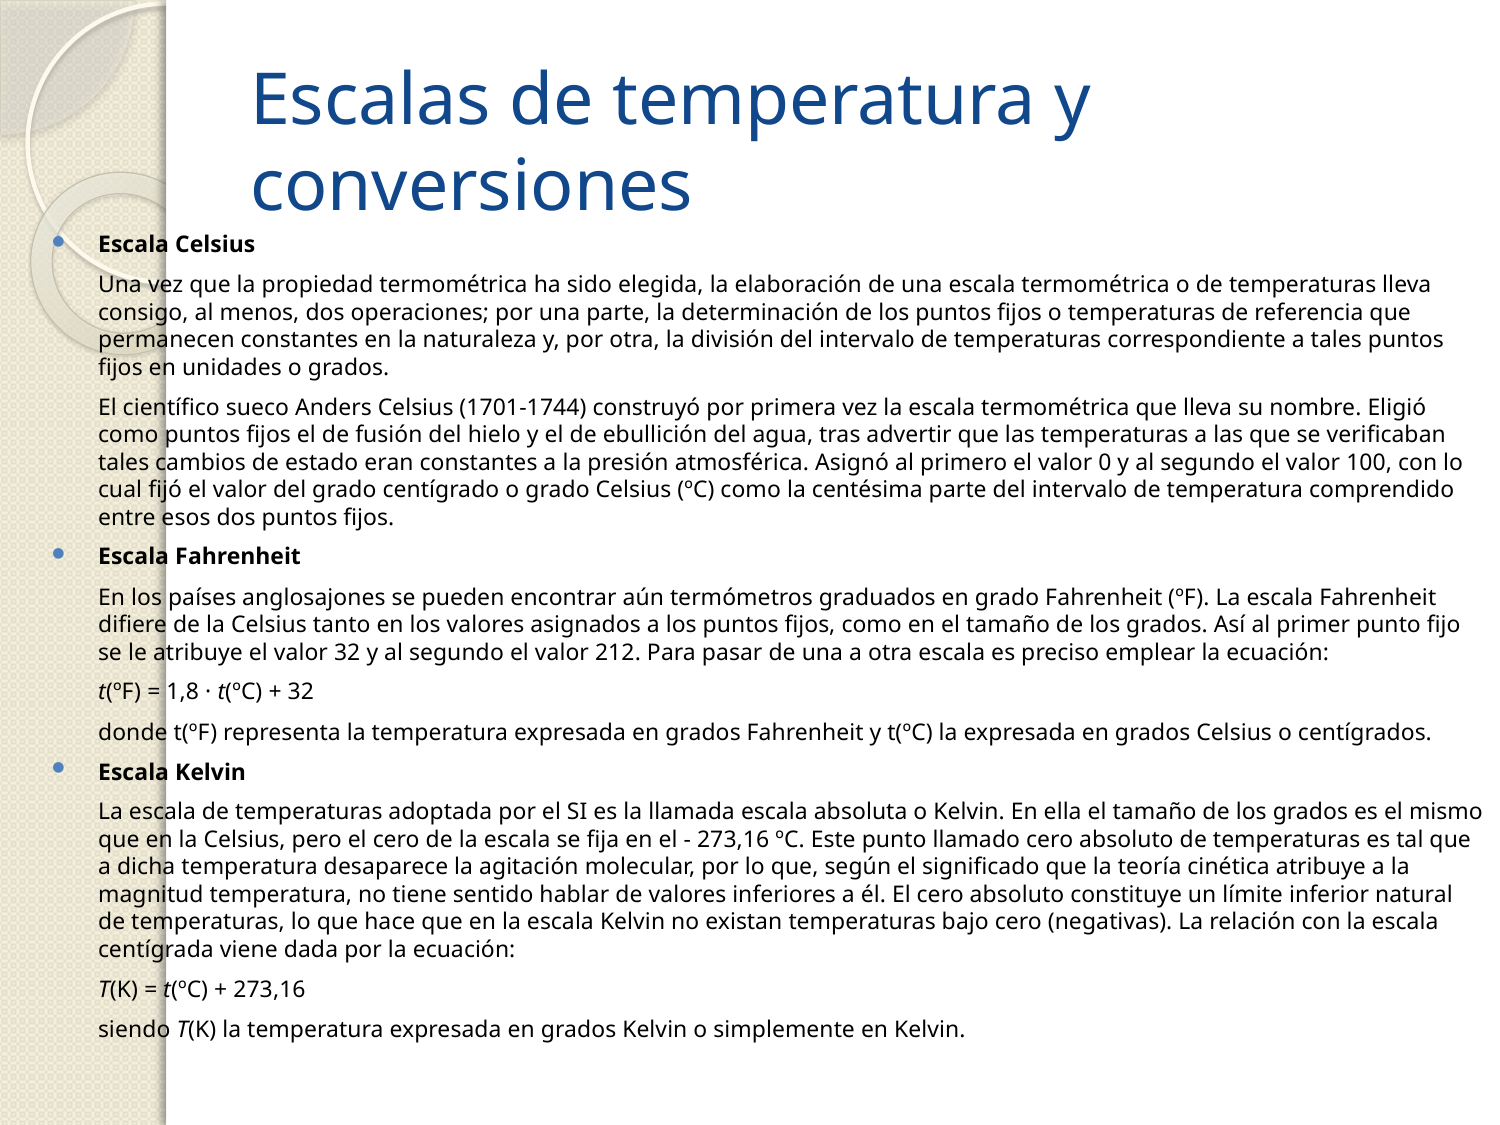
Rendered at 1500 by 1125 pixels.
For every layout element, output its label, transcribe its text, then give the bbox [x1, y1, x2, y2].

list Escala Celsius Una vez que la propiedad termométrica ha sido elegida, la elaboración de una escala termométrica o de temperaturas lleva consigo, al menos, dos operaciones; por una parte, la determinación de los puntos fijos o temperaturas de referencia que permanecen constantes en la naturaleza y, por otra, la división del intervalo de temperaturas correspondiente a tales puntos fijos en unidades o grados. El científico sueco Anders Celsius (1701-1744) construyó por primera vez la escala termométrica que lleva su nombre. Eligió como puntos fijos el de fusión del hielo y el de ebullición del agua, tras advertir que las temperaturas a las que se verificaban tales cambios de estado eran constantes a la presión atmosférica. Asignó al primero el valor 0 y al segundo el valor 100, con lo cual fijó el valor del grado centígrado o grado Celsius (ºC) como la centésima parte del intervalo de temperatura comprendido entre esos dos puntos fijos. Escala Fahrenheit En los países anglosajones se pueden encontrar aún termómetros graduados en grado Fahrenheit (ºF). La escala Fahrenheit difiere de la Celsius tanto en los valores asignados a los puntos fijos, como en el tamaño de los grados. Así al primer punto fijo se le atribuye el valor 32 y al segundo el valor 212. Para pasar de una a otra escala es preciso emplear la ecuación: t(ºF) = 1,8 · t(ºC) + 32 donde t(ºF) representa la temperatura expresada en grados Fahrenheit y t(ºC) la expresada en grados Celsius o centígrados. Escala Kelvin La escala de temperaturas adoptada por el SI es la llamada escala absoluta o Kelvin. En ella el tamaño de los grados es el mismo que en la Celsius, pero el cero de la escala se fija en el - 273,16 ºC. Este punto llamado cero absoluto de temperaturas es tal que a dicha temperatura desaparece la agitación molecular, por lo que, según el significado que la teoría cinética atribuye a la magnitud temperatura, no tiene sentido hablar de valores inferiores a él. El cero absoluto constituye un límite inferior natural de temperaturas, lo que hace que en la escala Kelvin no existan temperaturas bajo cero (negativas). La relación con la escala centígrada viene dada por la ecuación: T(K) = t(ºC) + 273,16 siendo T(K) la temperatura expresada en grados Kelvin o simplemente en Kelvin. [23, 222, 1500, 1125]
title Escalas de temperatura y conversiones [235, 45, 1466, 222]
